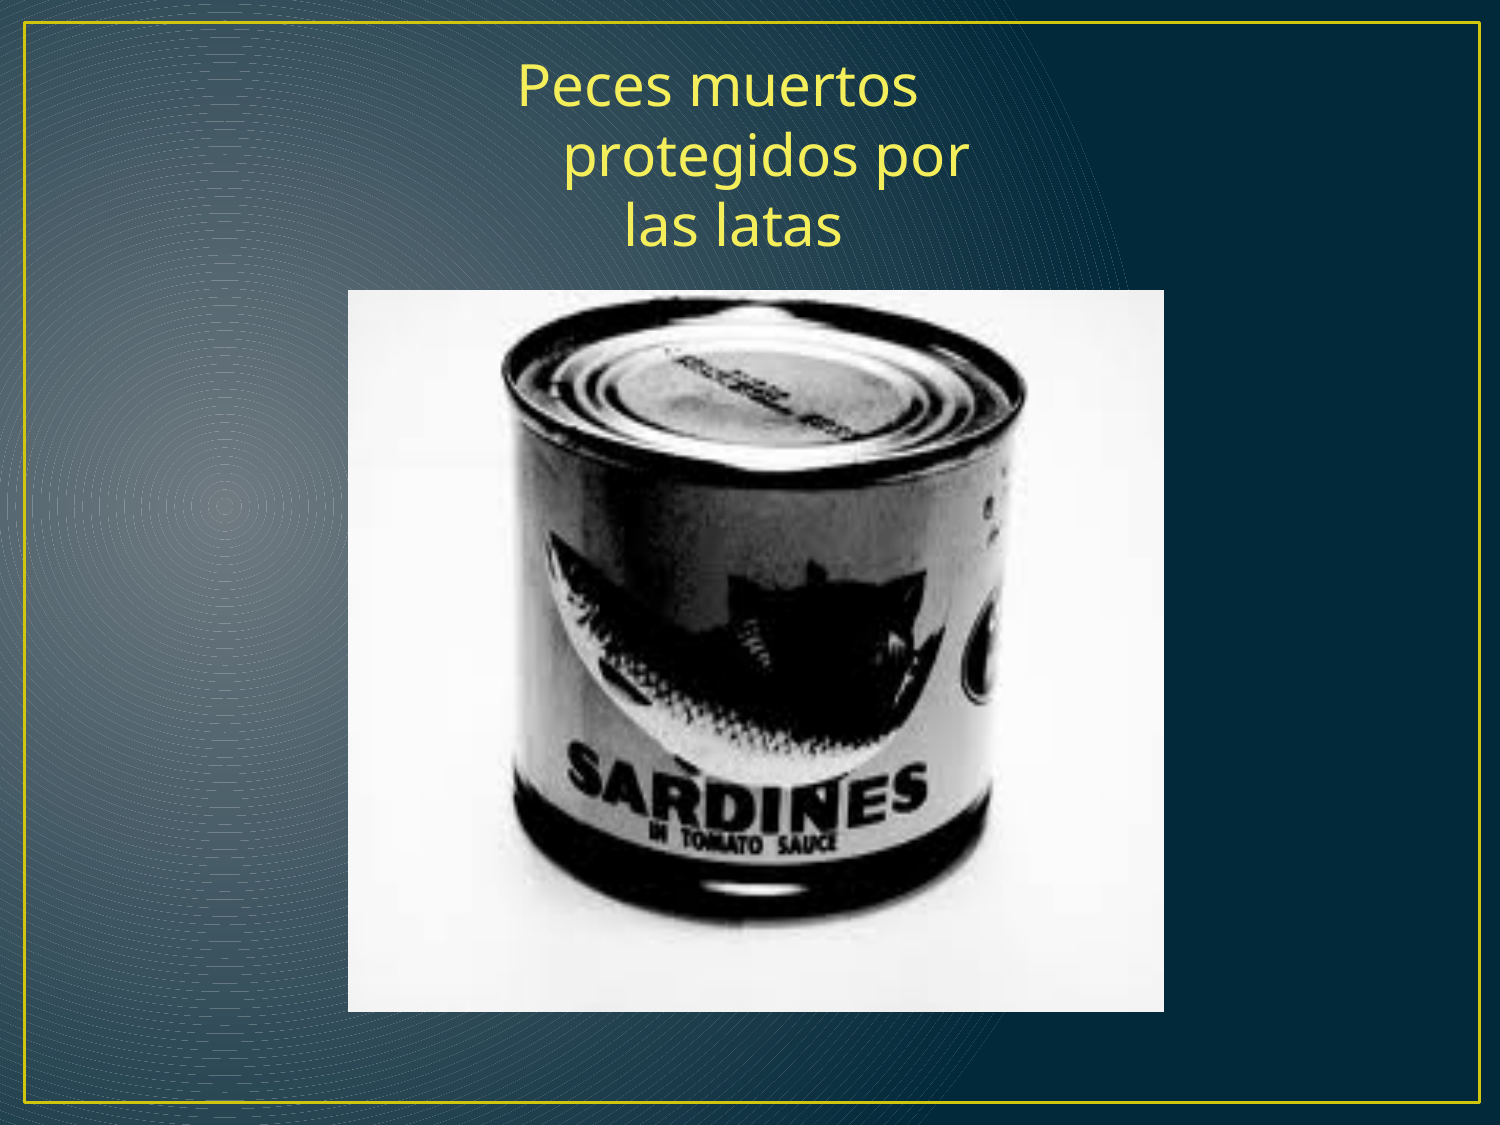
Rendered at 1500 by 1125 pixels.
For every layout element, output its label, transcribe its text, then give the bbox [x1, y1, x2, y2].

picture [1093, 284, 1102, 290]
picture [956, 1017, 969, 1026]
text_box Peces muertos protegidos por las latas [501, 40, 1057, 266]
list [348, 290, 1164, 1012]
